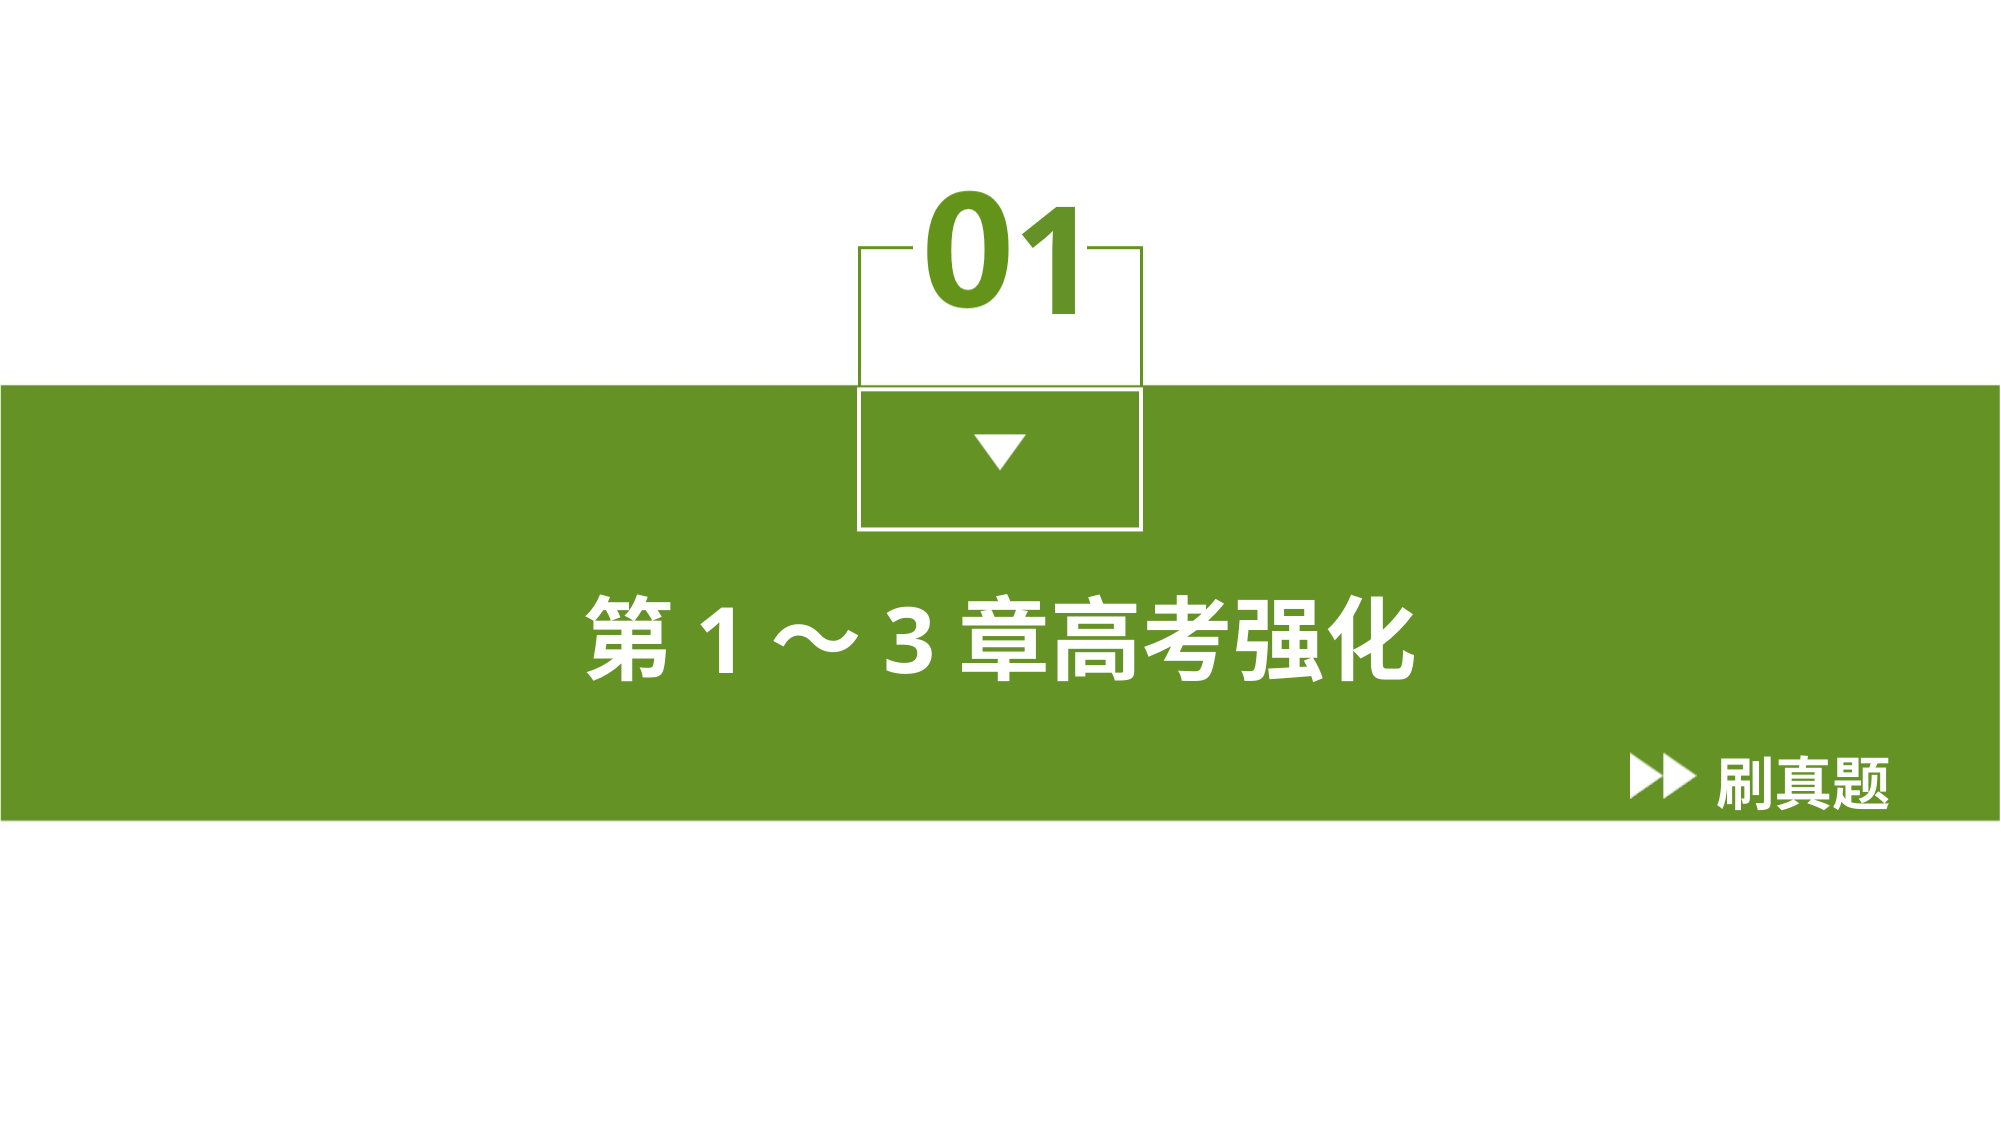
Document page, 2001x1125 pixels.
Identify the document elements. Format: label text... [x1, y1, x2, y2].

picture [0, 699, 2000, 1125]
text_box 刷真题 [1715, 718, 1997, 812]
text_box 1 [1013, 156, 1173, 353]
text_box 第1～3章高考强化 [0, 572, 2000, 699]
picture [0, 0, 2000, 572]
